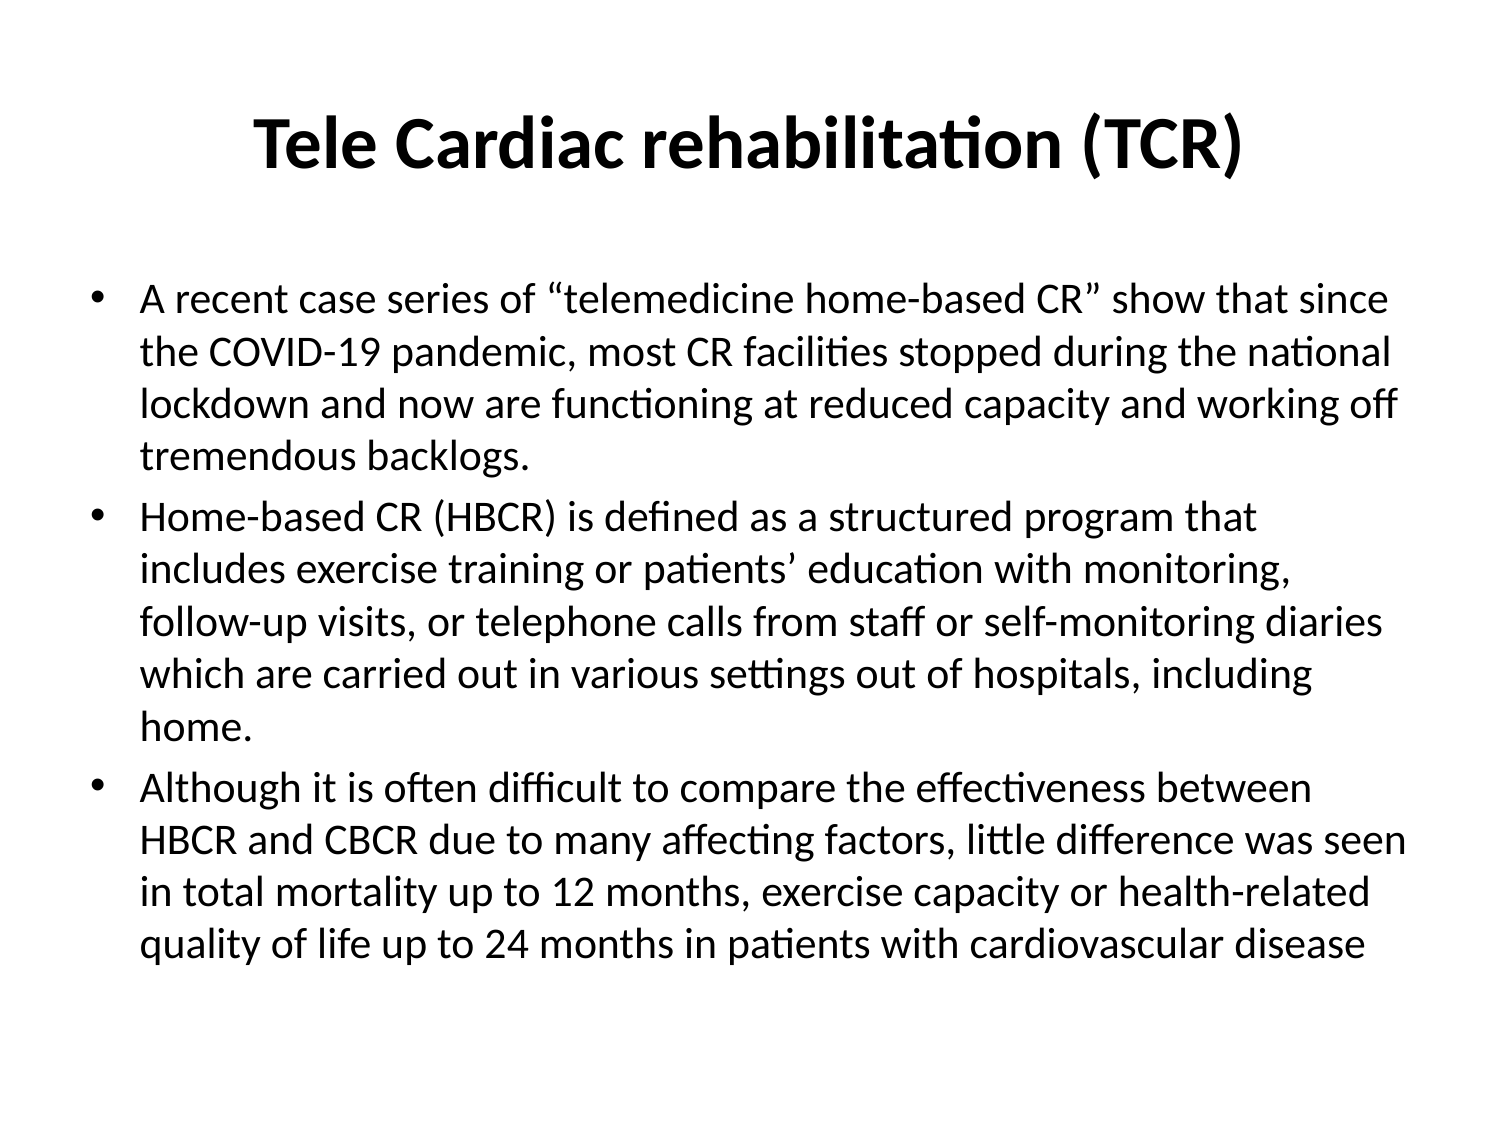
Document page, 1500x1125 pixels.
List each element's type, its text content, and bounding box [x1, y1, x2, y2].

title Tele Cardiac rehabilitation (TCR) [75, 45, 1425, 233]
list A recent case series of “telemedicine home-based CR” show that since the COVID-19 pandemic, most CR facilities stopped during the national lockdown and now are functioning at reduced capacity and working off tremendous backlogs. Home-based CR (HBCR) is defined as a structured program that includes exercise training or patients’ education with monitoring, follow-up visits, or telephone calls from staff or self-monitoring diaries which are carried out in various settings out of hospitals, including home. Although it is often difficult to compare the effectiveness between HBCR and CBCR due to many affecting factors, little difference was seen in total mortality up to 12 months, exercise capacity or health-related quality of life up to 24 months in patients with cardiovascular disease [75, 262, 1425, 1005]
